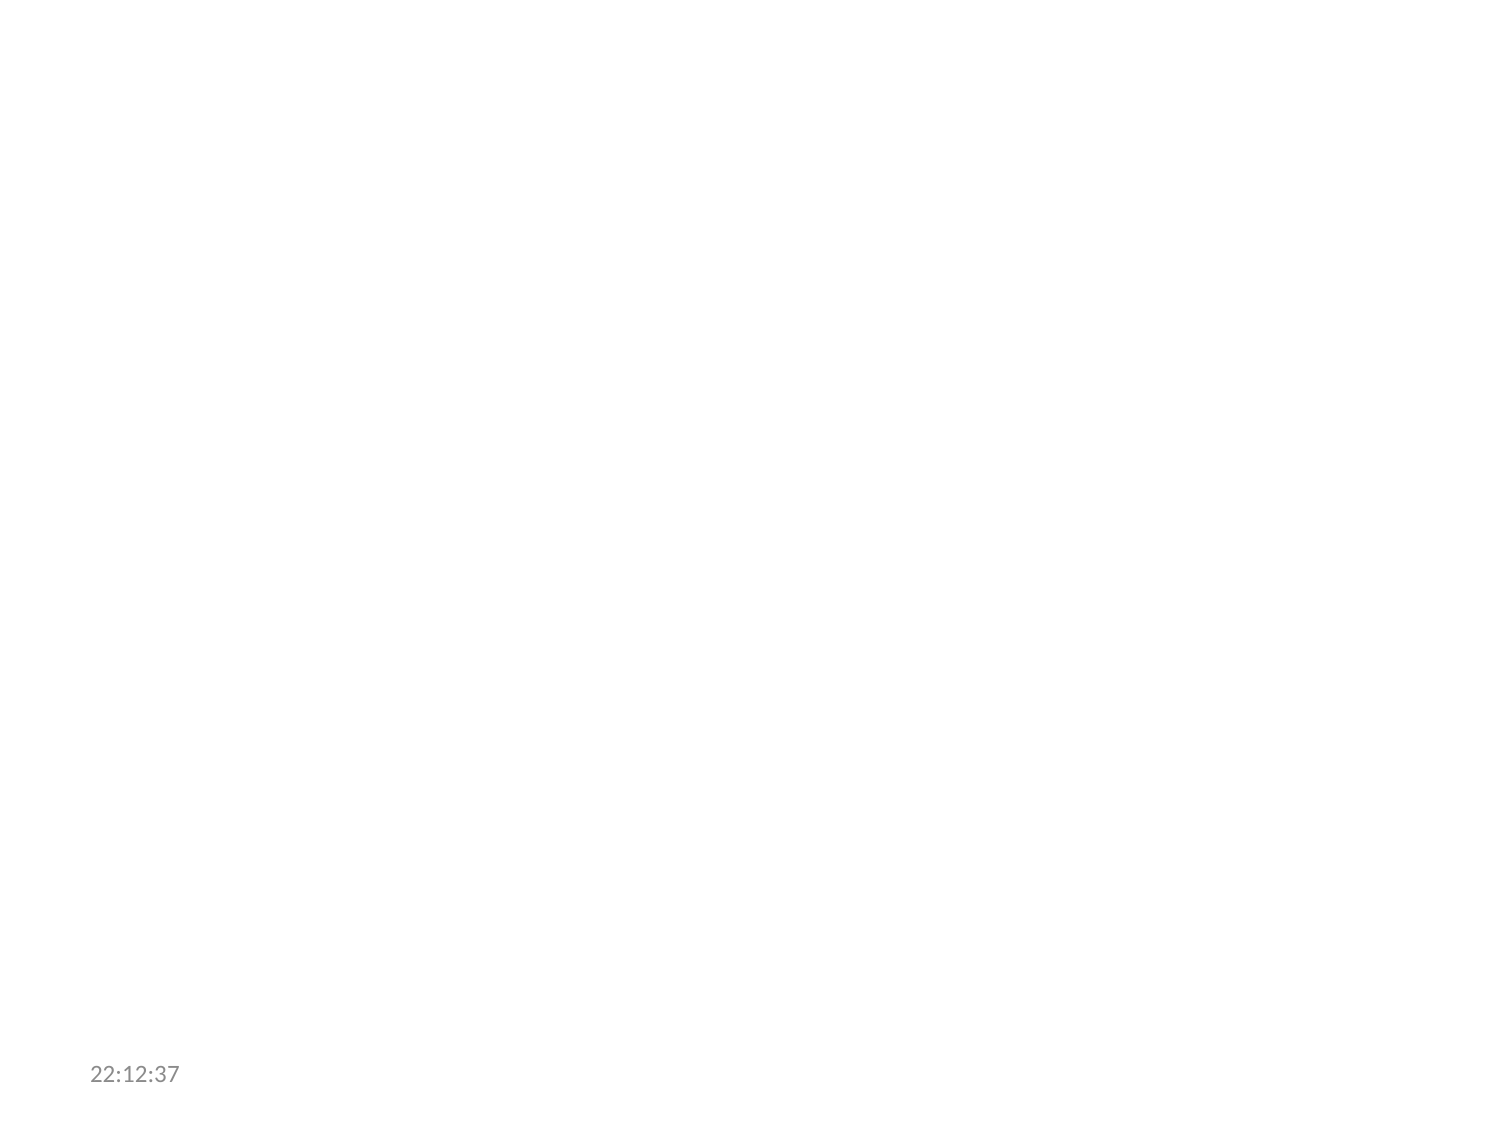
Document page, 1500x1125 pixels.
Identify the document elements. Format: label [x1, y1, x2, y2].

slide_number [75, 1042, 425, 1103]
